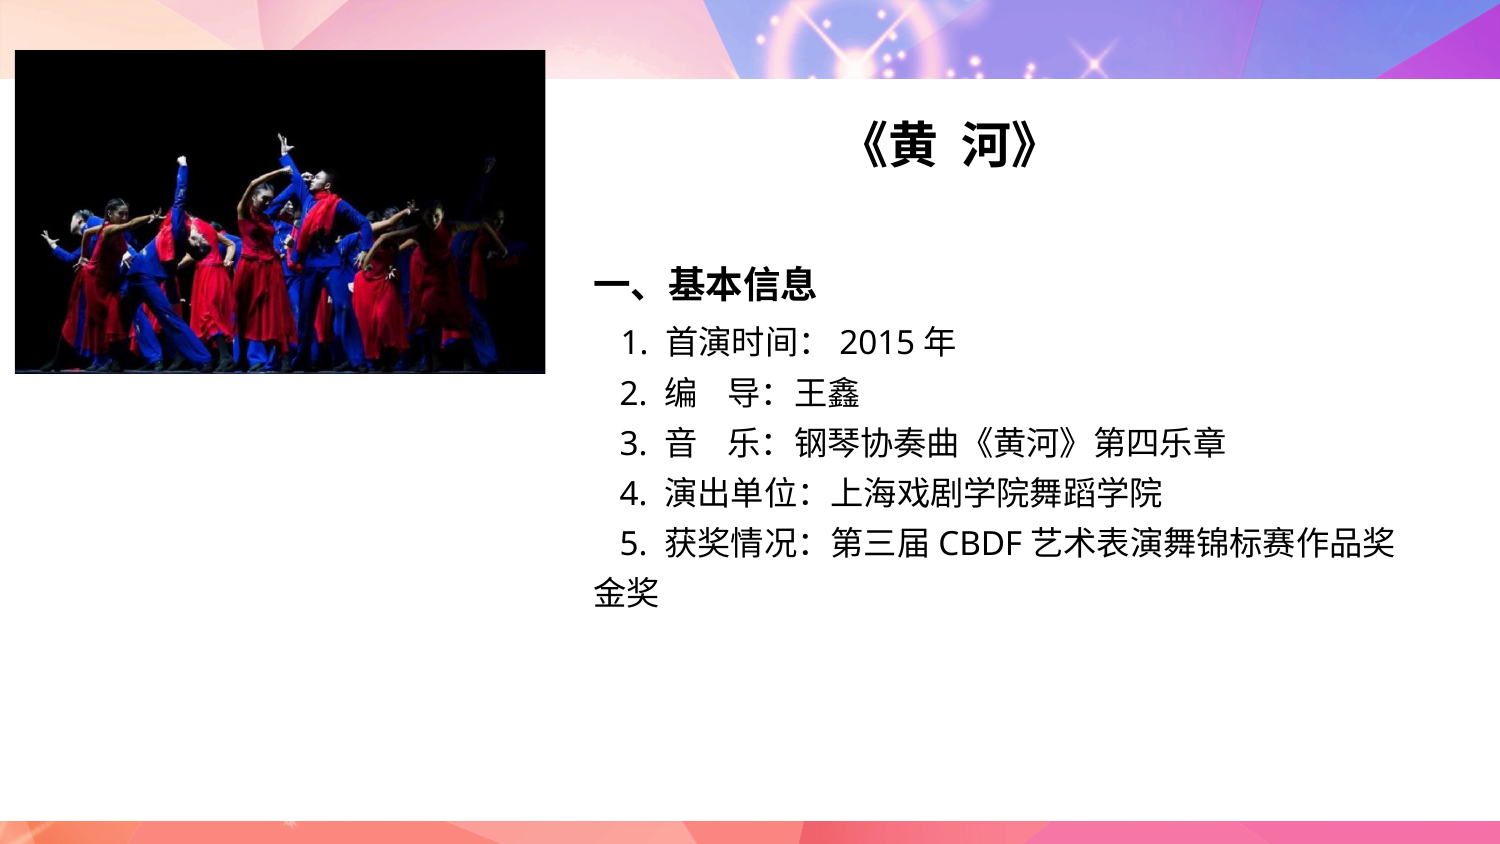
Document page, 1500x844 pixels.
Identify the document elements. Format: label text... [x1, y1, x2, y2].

text_box 《黄 河》 [649, 106, 1252, 181]
text_box 一、基本信息 1. 首演时间：2015年 2. 编 导：王鑫 3. 音 乐：钢琴协奏曲《黄河》第四乐章 4. 演出单位：上海戏剧学院舞蹈学院 5. 获奖情况：第三届CBDF艺术表演舞锦标赛作品奖金奖 [578, 242, 1420, 767]
picture [0, 821, 1500, 844]
picture [0, 0, 1500, 374]
